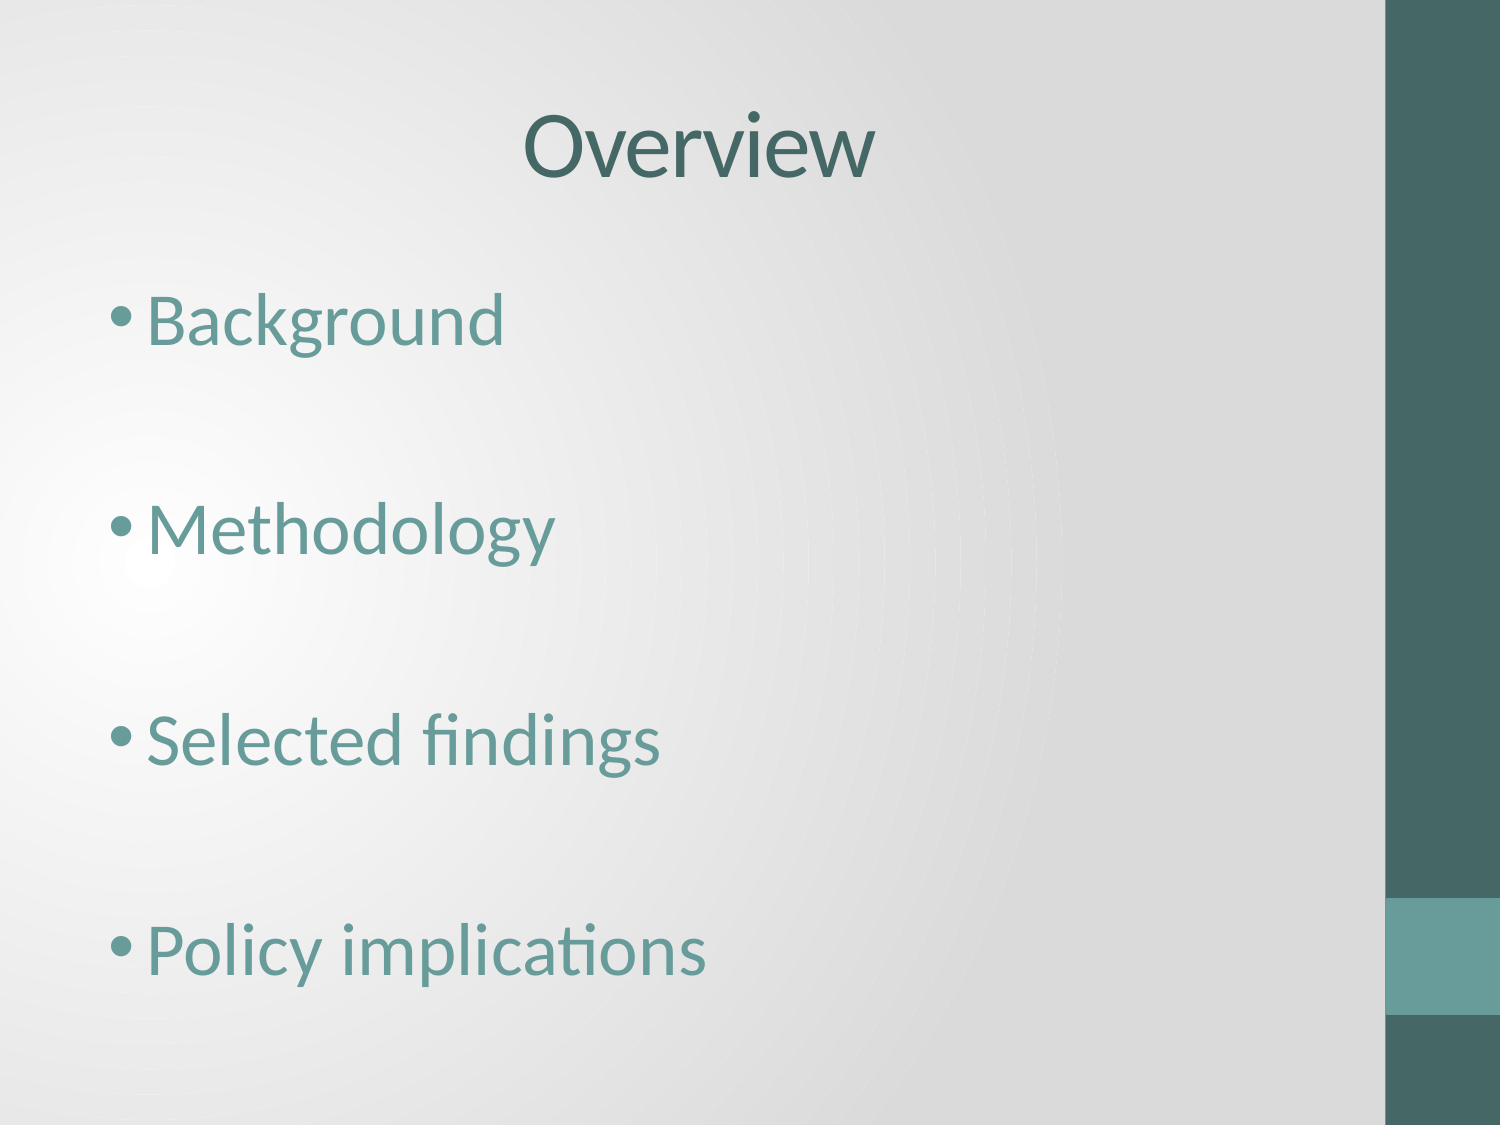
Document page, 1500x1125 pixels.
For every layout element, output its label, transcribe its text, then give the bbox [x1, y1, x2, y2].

title Overview [75, 45, 1325, 233]
list Background Methodology Selected findings Policy implications [75, 262, 1325, 1050]
